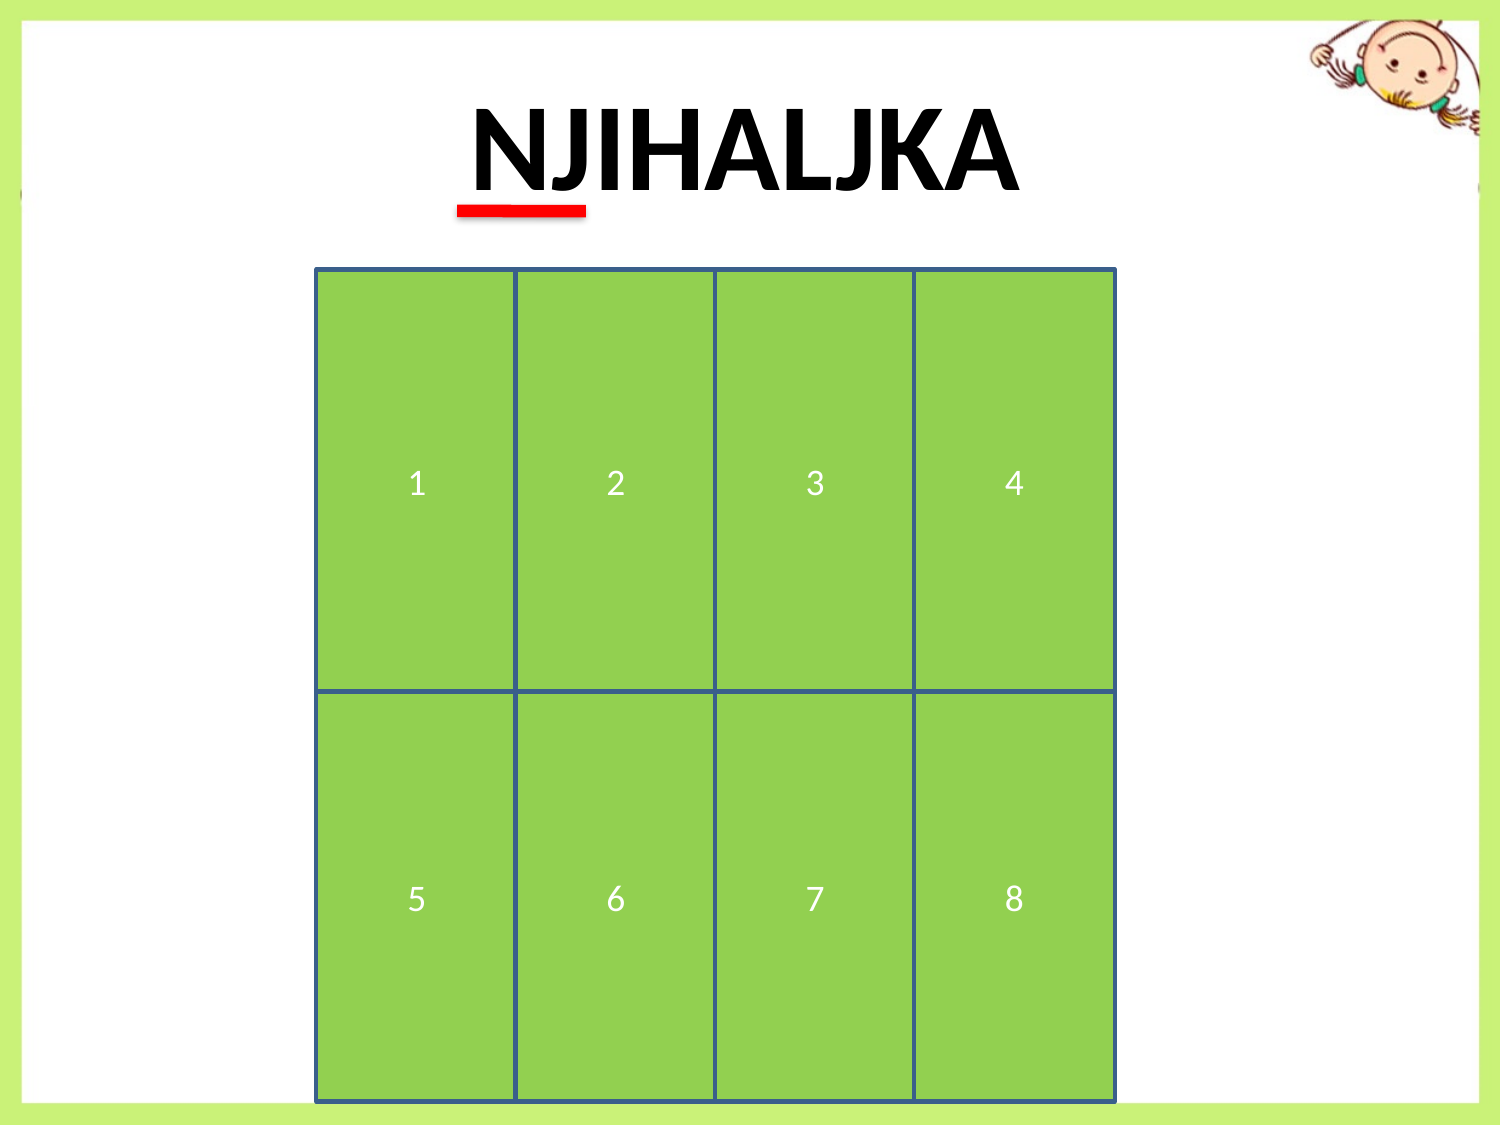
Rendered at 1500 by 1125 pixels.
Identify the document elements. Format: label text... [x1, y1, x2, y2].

text_box 5 [314, 689, 382, 1104]
text_box 1 [314, 267, 387, 689]
text_box 4 [1051, 267, 1117, 689]
text_box 8 [1057, 689, 1117, 1104]
picture [0, 0, 1500, 1125]
title NJIHALJKA [70, 46, 1421, 235]
